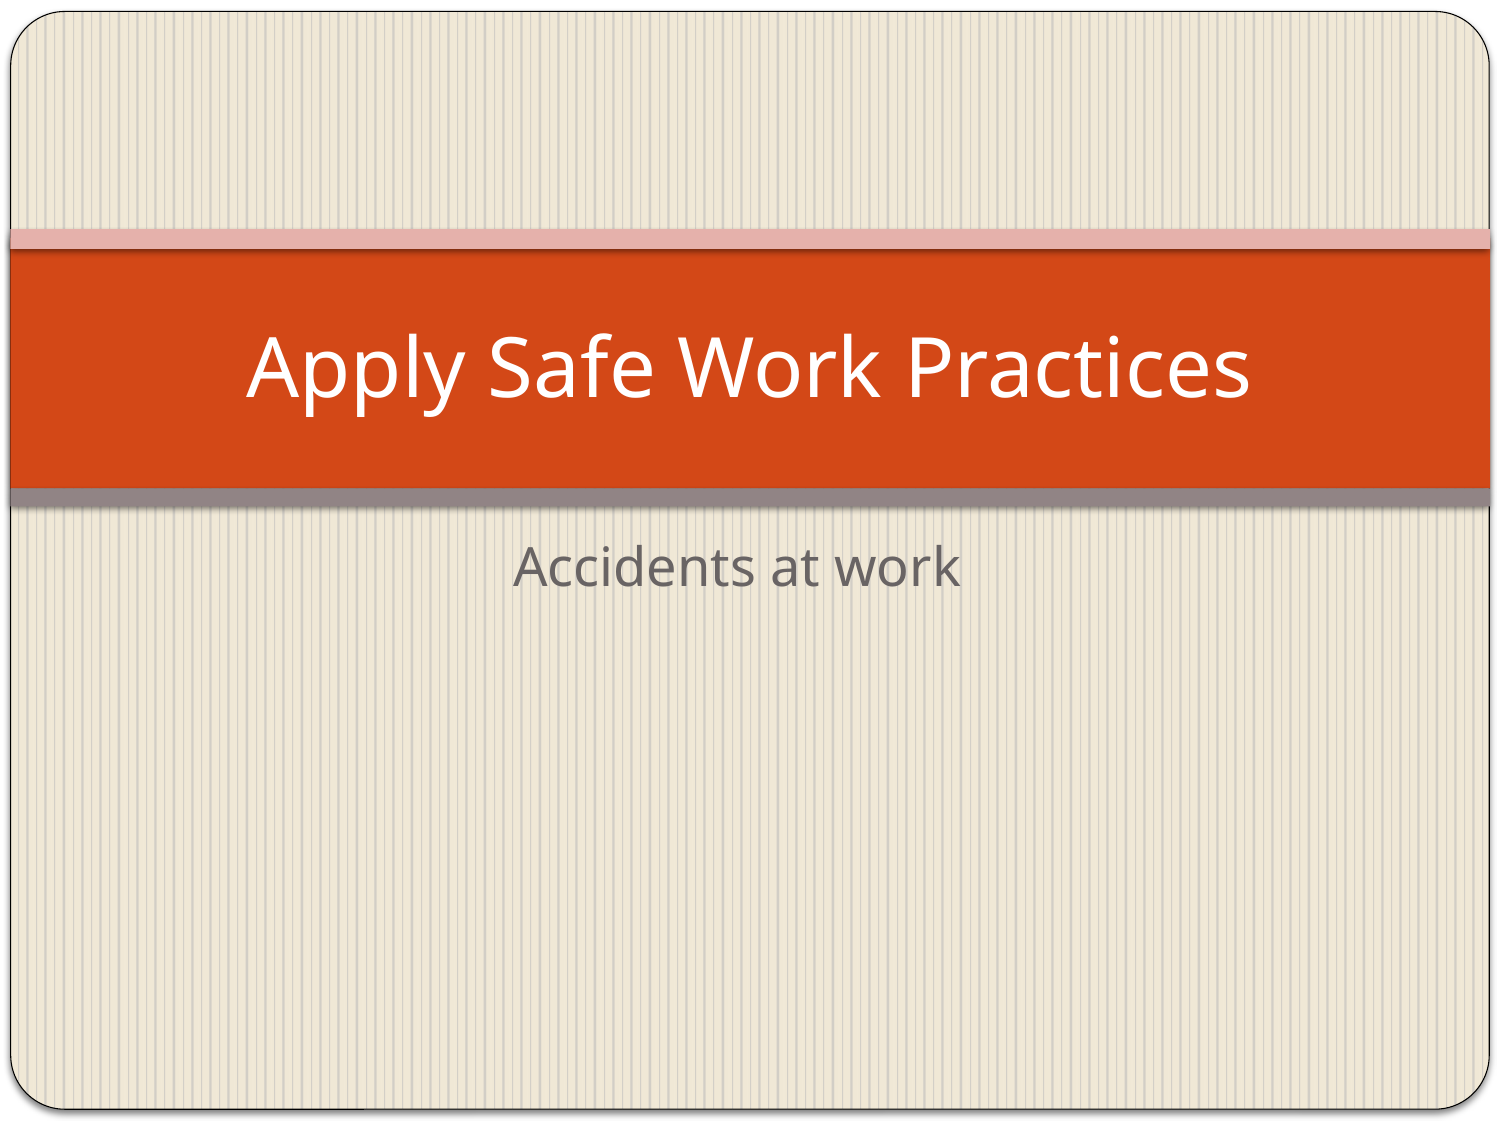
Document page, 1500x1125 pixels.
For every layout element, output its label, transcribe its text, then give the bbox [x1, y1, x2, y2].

title Apply Safe Work Practices [75, 247, 1425, 489]
subtitle Accidents at work [212, 525, 1263, 788]
